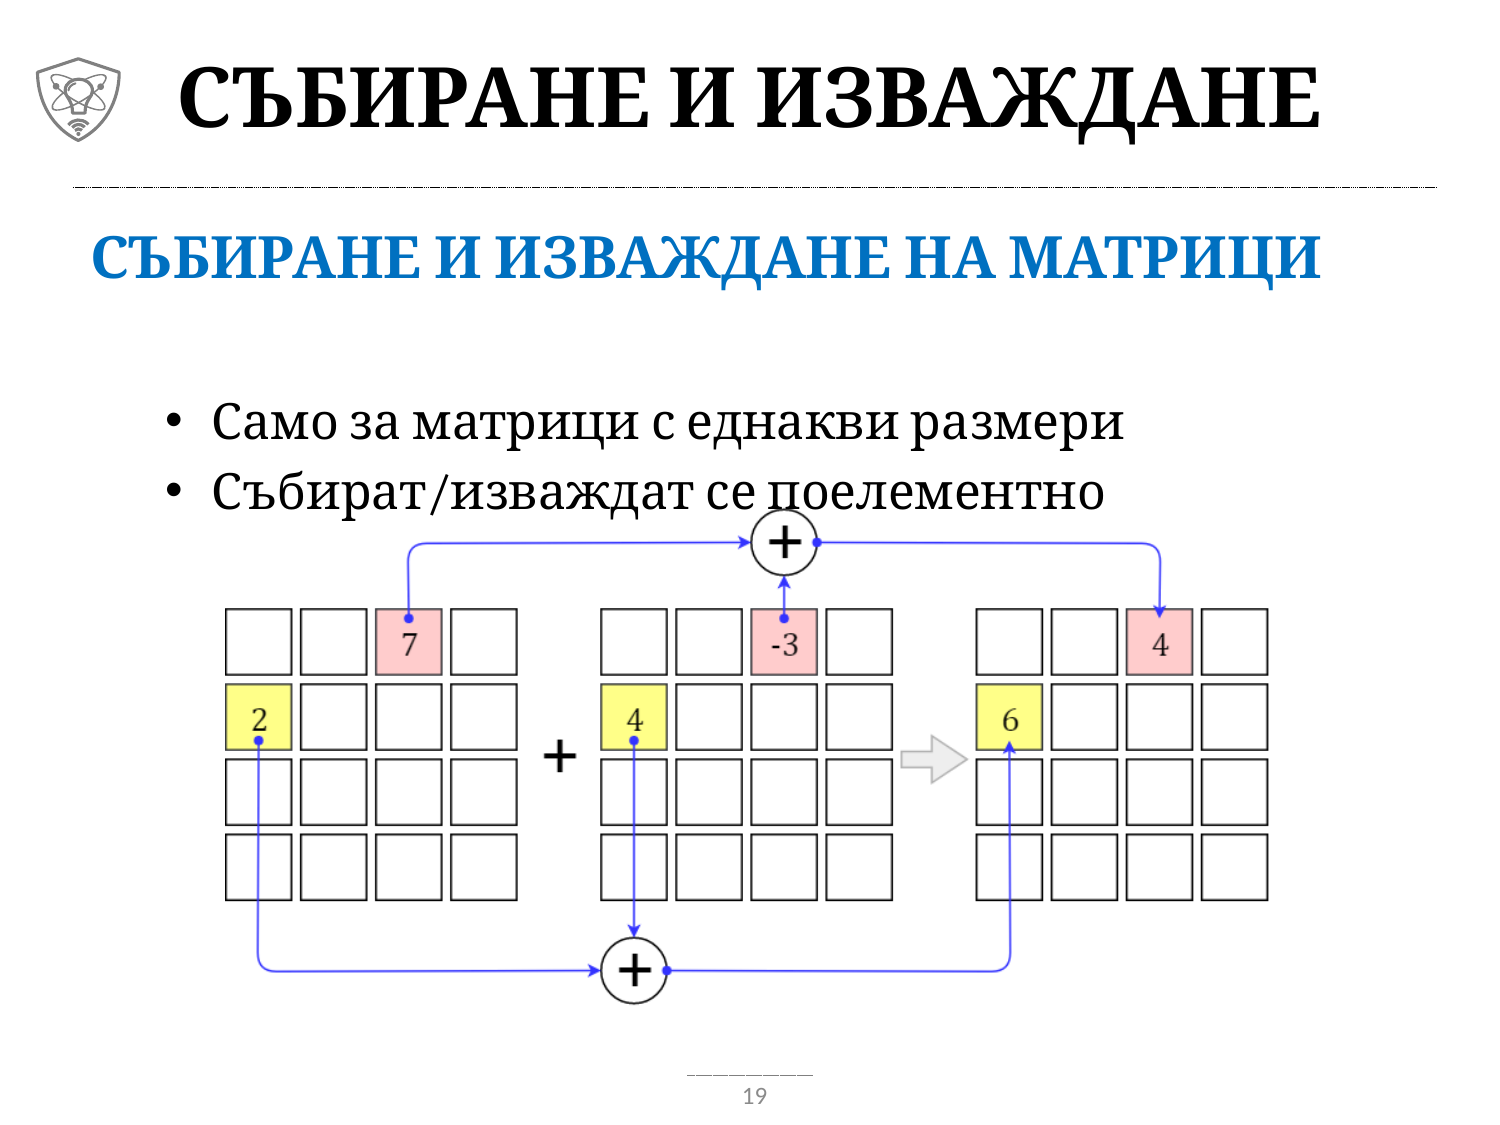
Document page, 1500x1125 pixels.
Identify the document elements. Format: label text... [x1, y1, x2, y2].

slide_number 19 [579, 1065, 930, 1125]
title Събиране и изваждане [0, 0, 1500, 188]
picture [224, 499, 1272, 1012]
